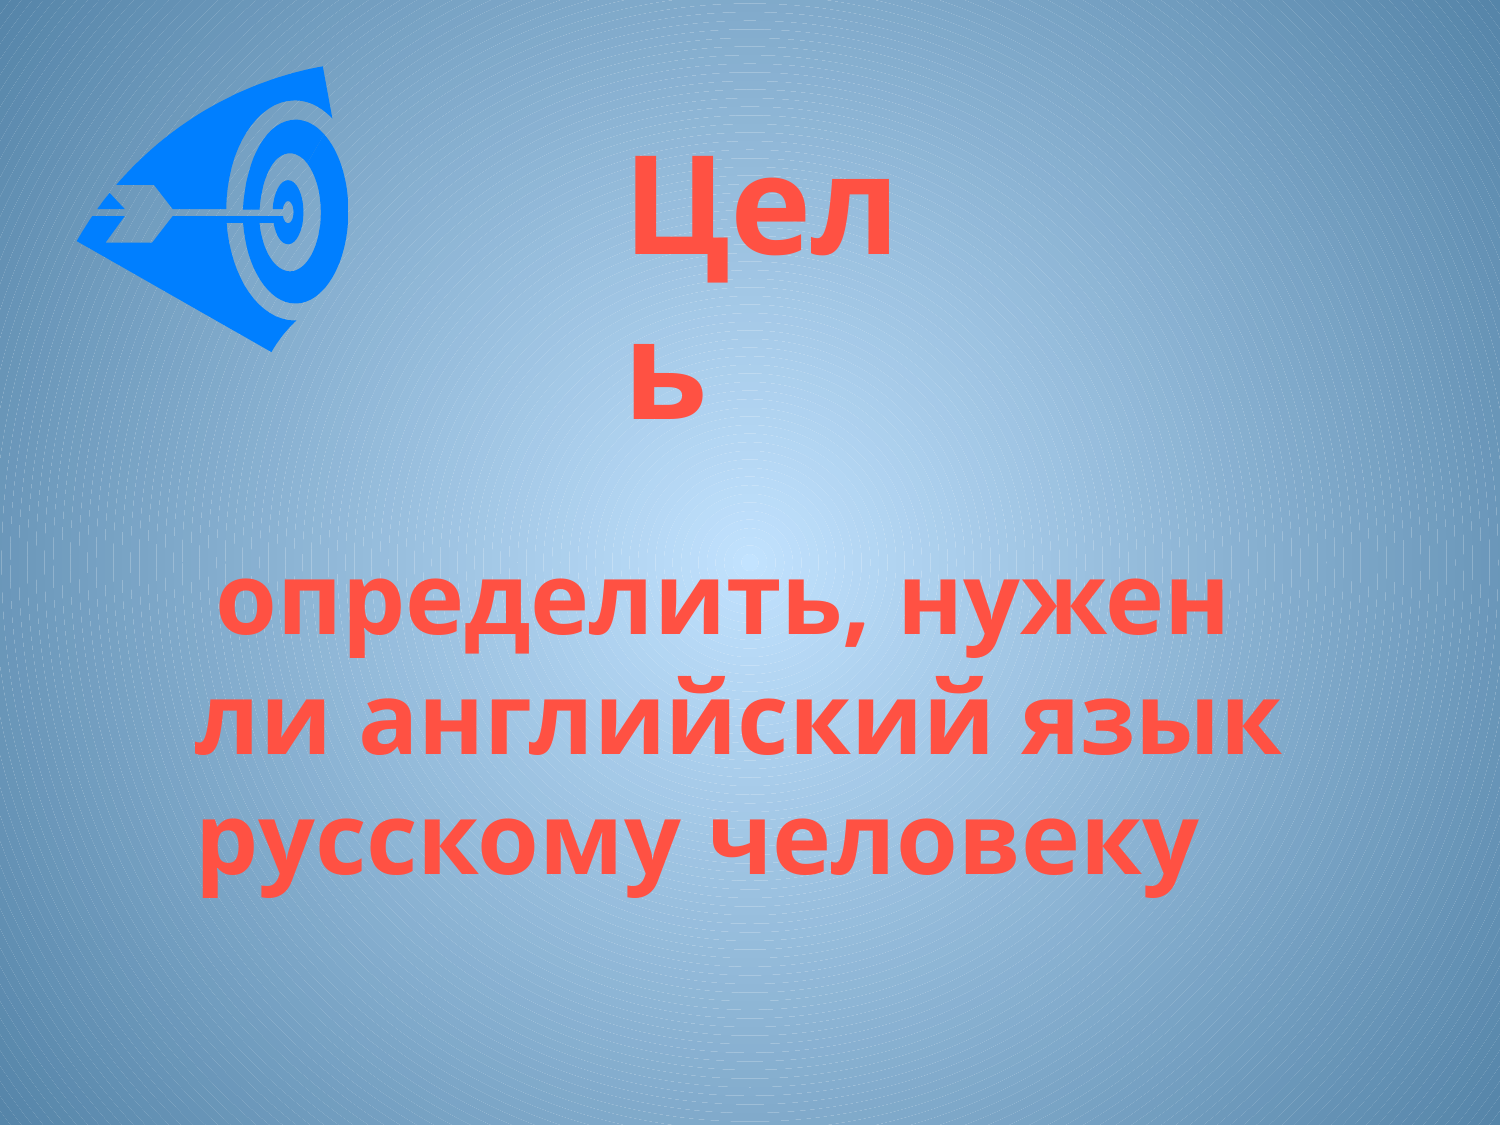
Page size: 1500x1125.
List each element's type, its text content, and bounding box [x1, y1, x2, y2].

text_box определить, нужен ли английский язык русскому человеку [181, 527, 1315, 902]
text_box Цель [608, 109, 999, 455]
picture [76, 66, 349, 353]
